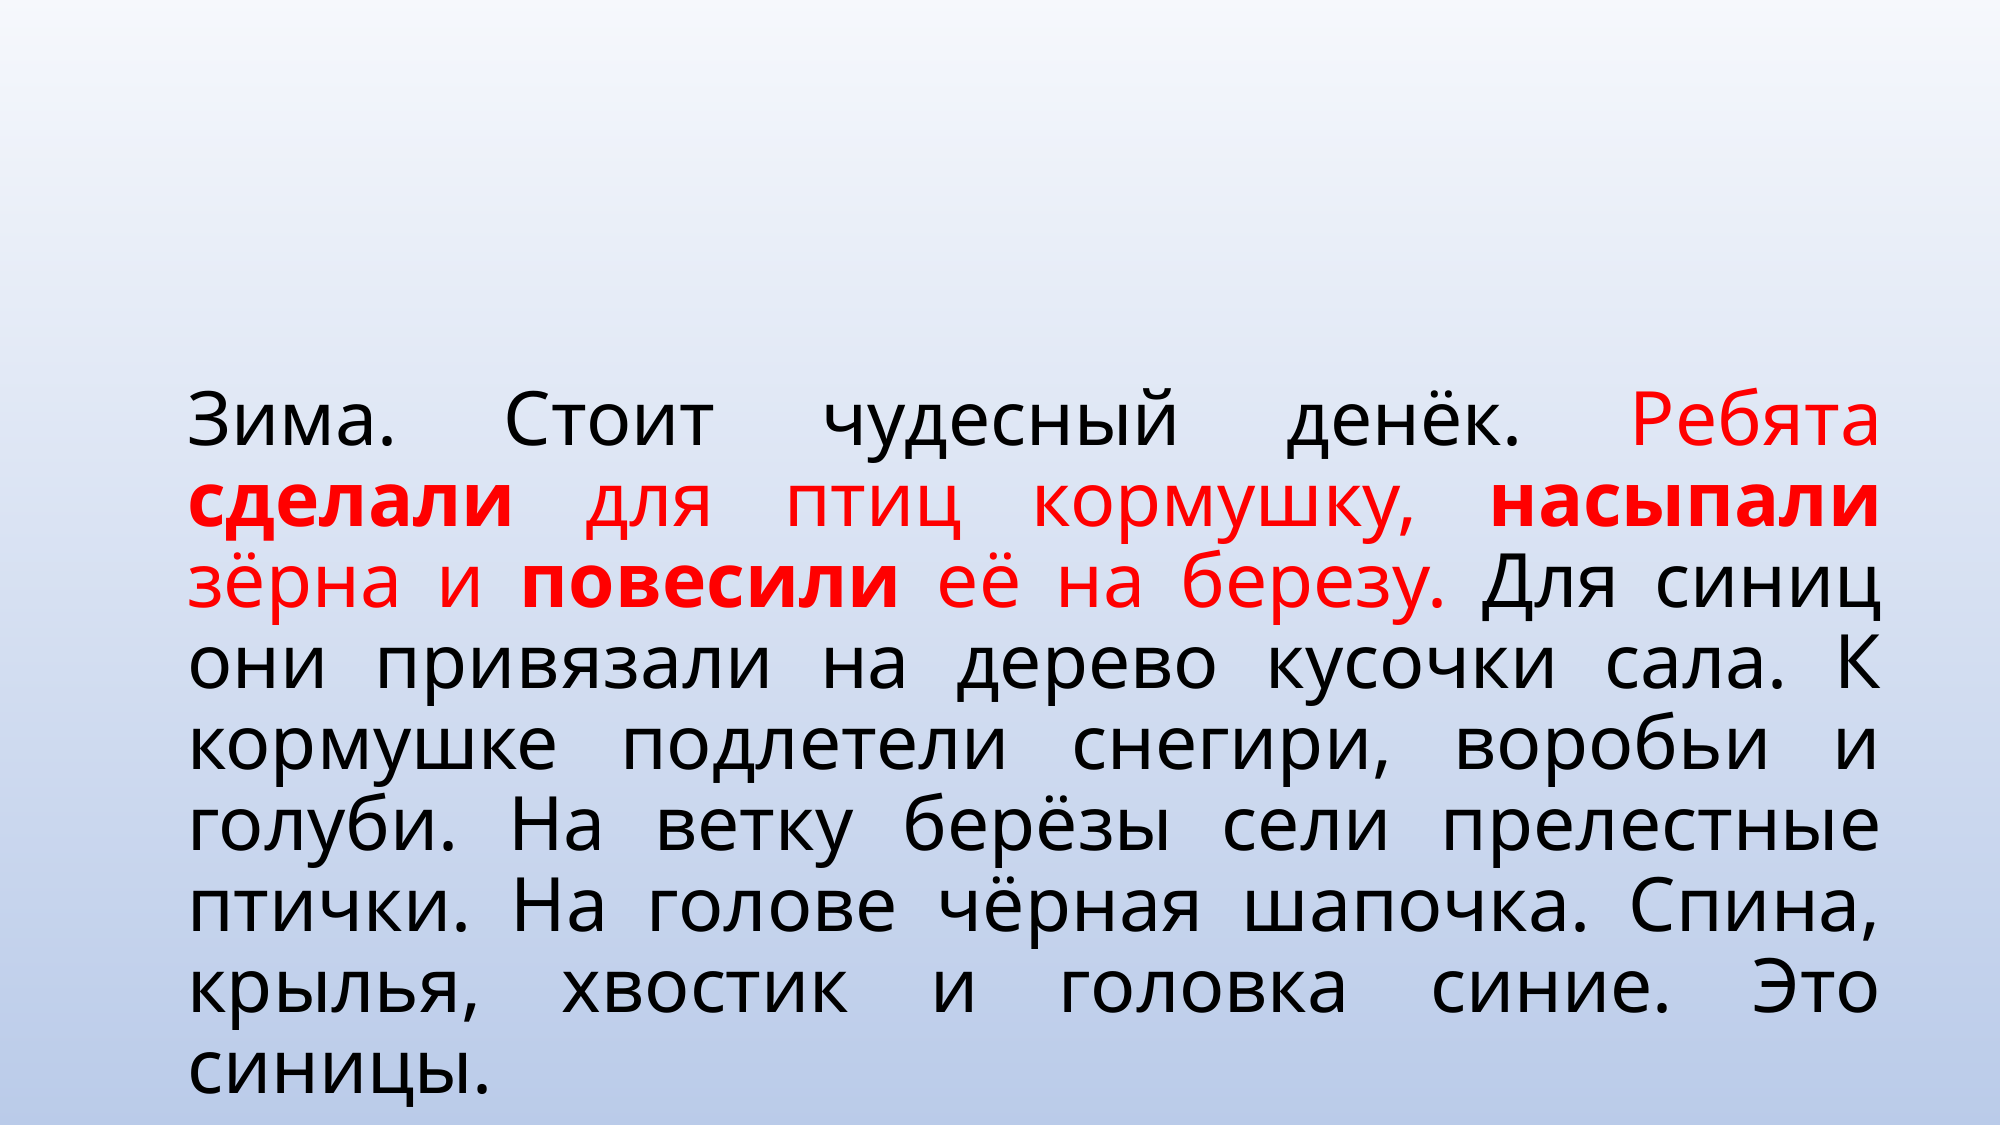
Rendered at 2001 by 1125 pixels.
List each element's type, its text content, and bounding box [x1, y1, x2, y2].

list Зима. Стоит чудесный денёк. Ребята сделали для птиц кормушку, насыпали зёрна и повесили её на березу. Для синиц они привязали на дерево кусочки сала. К кормушке подлетели снегири, воробьи и голуби. На ветку берёзы сели прелестные птички. На голове чёрная шапочка. Спина, крылья, хвостик и головка синие. Это синицы. [172, 373, 1898, 1088]
